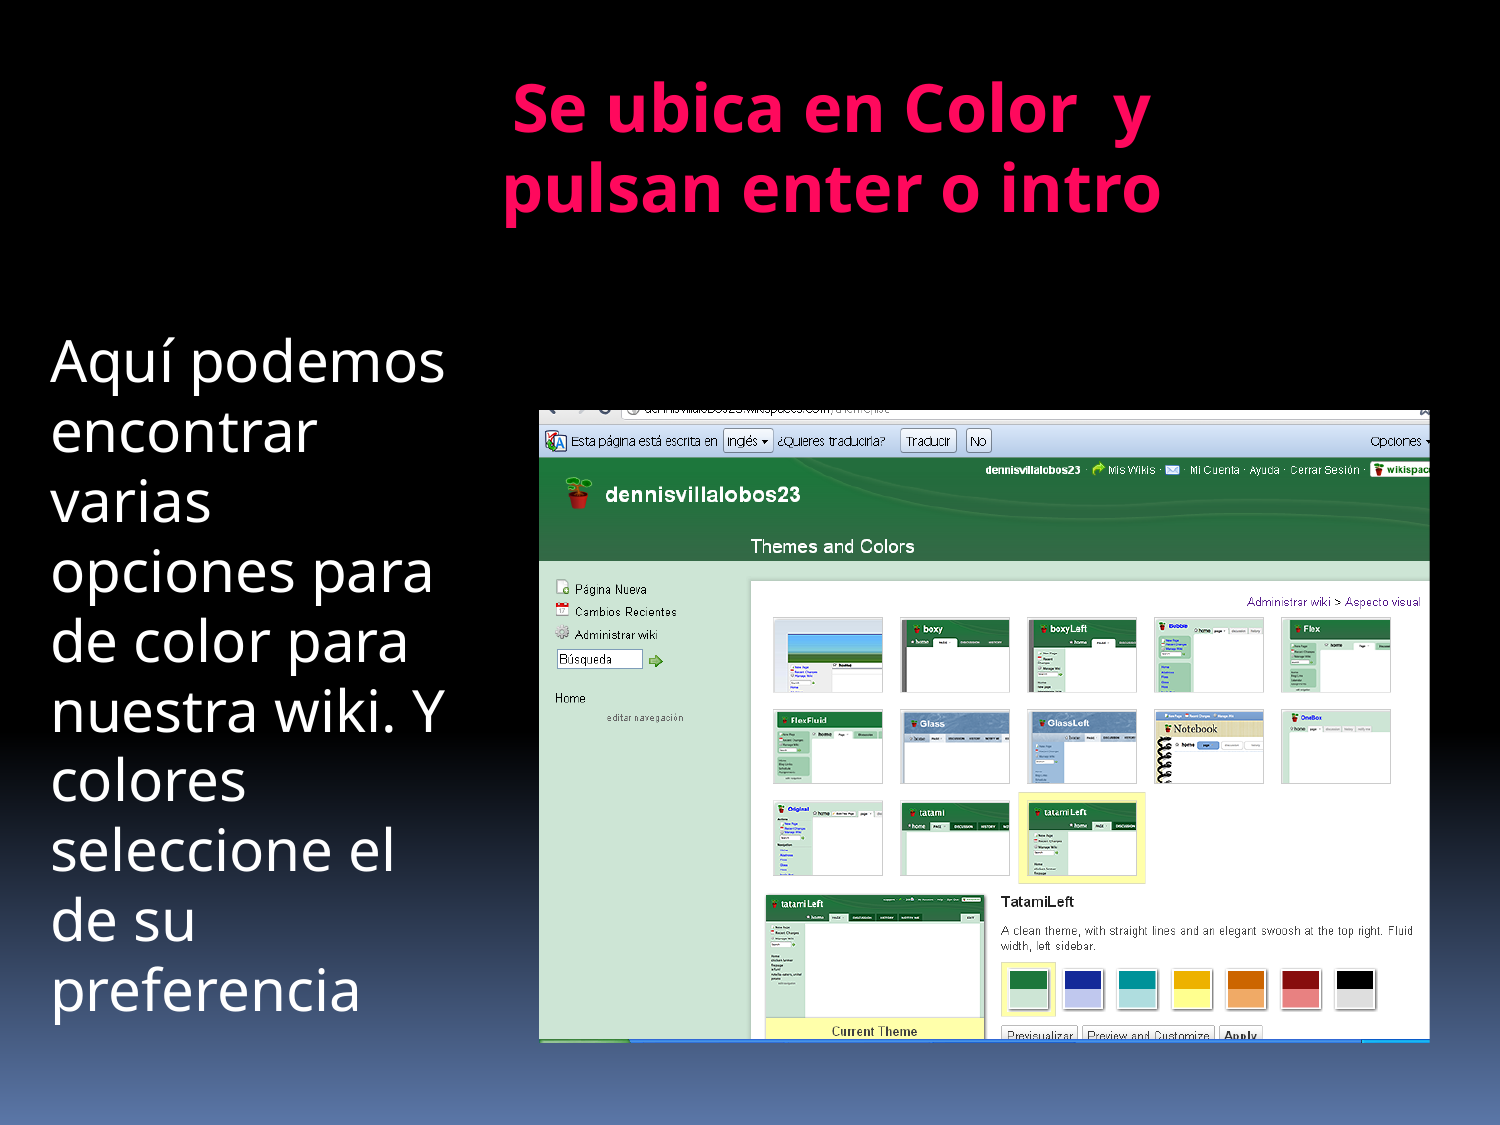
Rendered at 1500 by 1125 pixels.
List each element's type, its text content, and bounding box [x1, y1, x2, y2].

picture [538, 409, 1431, 1043]
text_box Aquí podemos encontrar varias opciones para de color para nuestra wiki. Y colores seleccione el de su preferencia [35, 316, 481, 1031]
text_box Se ubica en Color y pulsan enter o intro [456, 58, 1207, 234]
